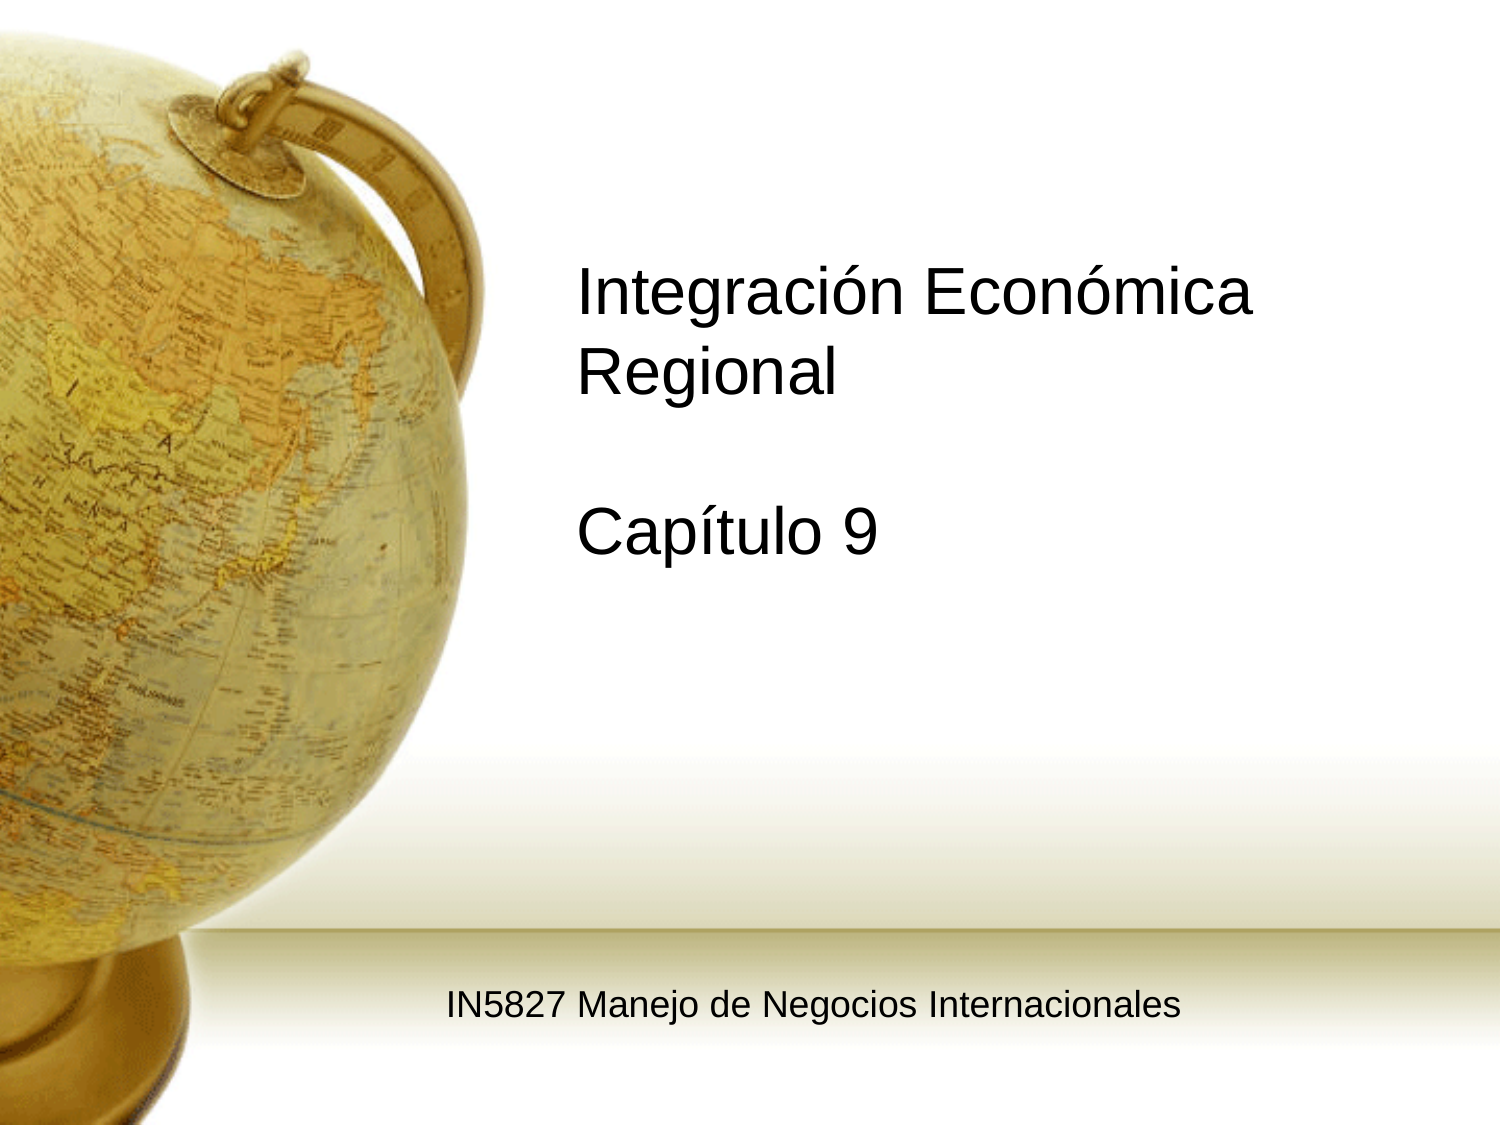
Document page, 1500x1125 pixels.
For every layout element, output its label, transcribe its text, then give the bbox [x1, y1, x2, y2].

title Integración Económica Regional Capítulo 9 [560, 187, 1384, 576]
subtitle IN5827 Manejo de Negocios Internacionales [430, 972, 1243, 1055]
picture [0, 0, 1500, 1125]
